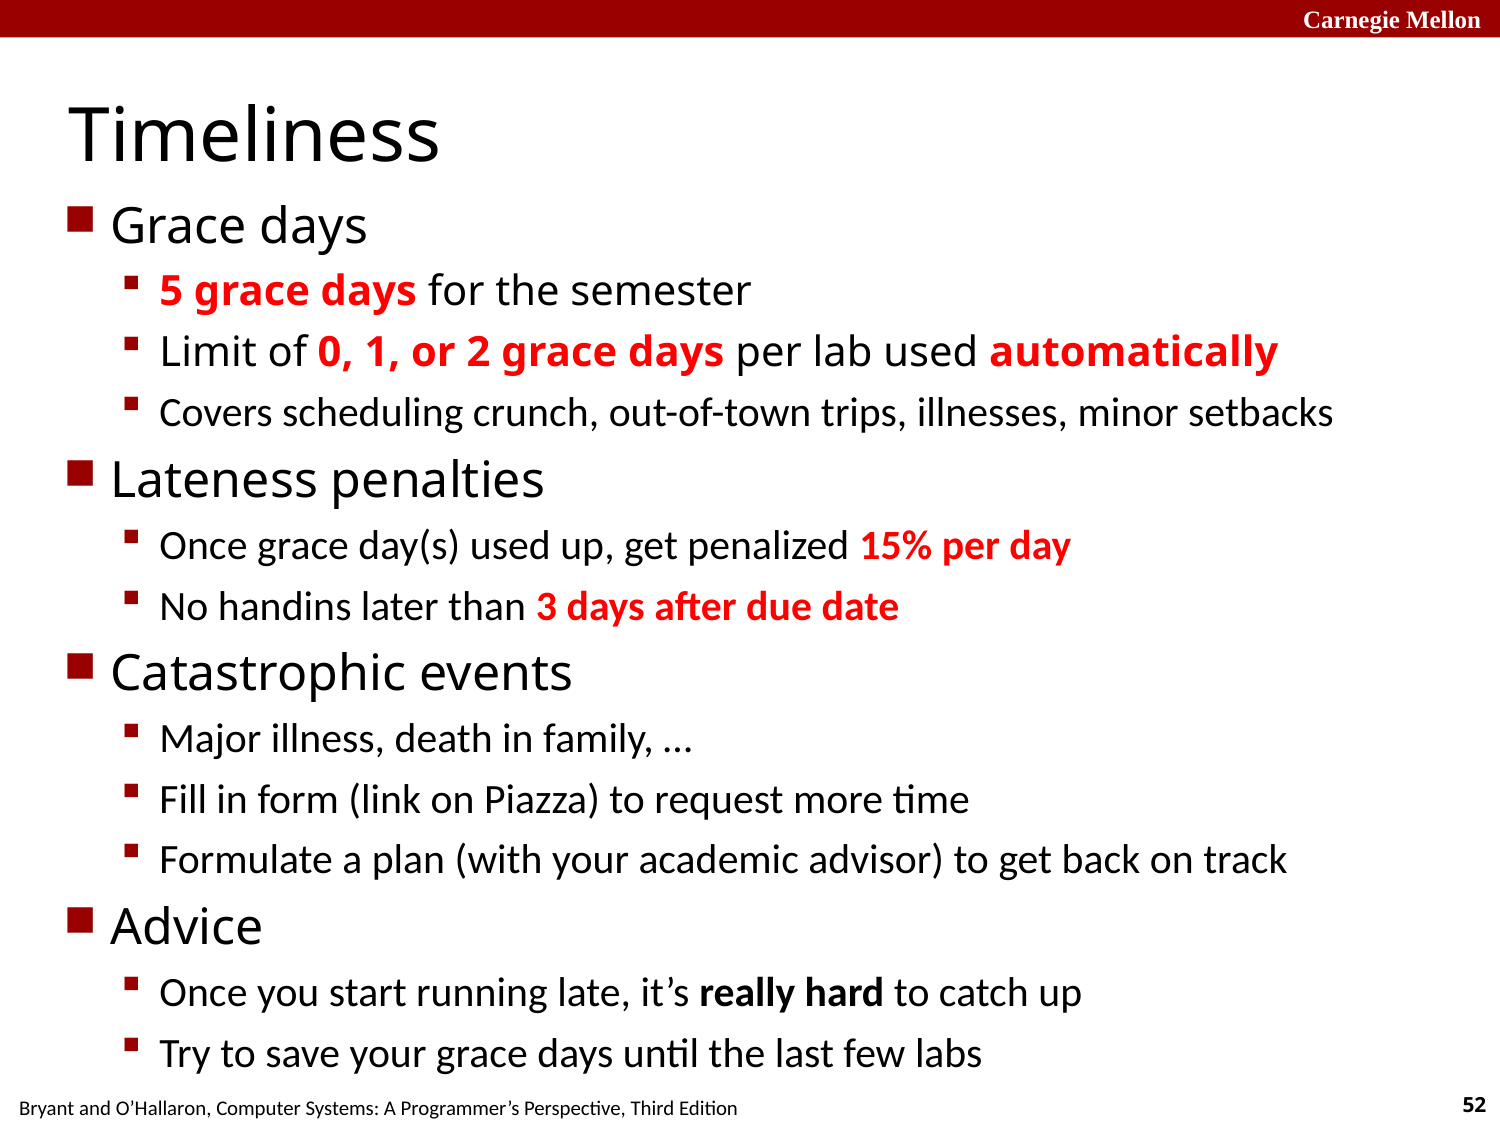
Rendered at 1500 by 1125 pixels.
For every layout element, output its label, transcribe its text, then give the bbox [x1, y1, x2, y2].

title Timeliness [62, 41, 1438, 187]
list Grace days 5 grace days for the semester Limit of 0, 1, or 2 grace days per lab used automatically Covers scheduling crunch, out-of-town trips, illnesses, minor setbacks Lateness penalties Once grace day(s) used up, get penalized 15% per day No handins later than 3 days after due date Catastrophic events Major illness, death in family, … Fill in form (link on Piazza) to request more time Formulate a plan (with your academic advisor) to get back on track Advice Once you start running late, it’s really hard to catch up Try to save your grace days until the last few labs [62, 187, 1438, 1080]
